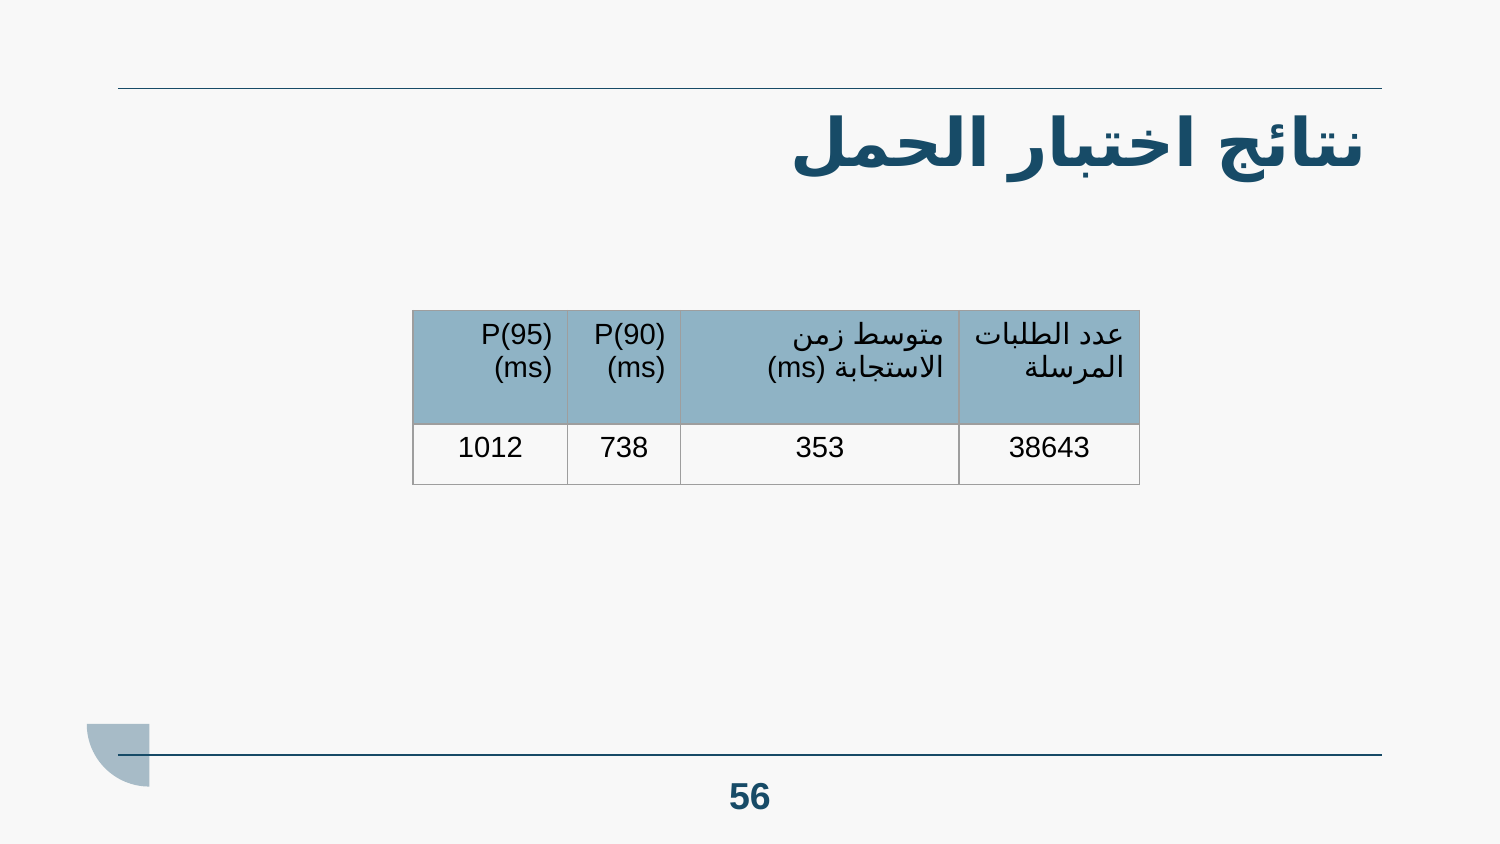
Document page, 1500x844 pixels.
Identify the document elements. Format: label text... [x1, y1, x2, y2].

table_header عدد الطلبات المرسلة [960, 311, 1139, 423]
table_header P(95) (ms) [414, 311, 567, 423]
table_cell 353 [681, 425, 958, 484]
title نتائج اختبار الحمل [118, 85, 1382, 170]
table_header P(90) (ms) [568, 311, 680, 423]
table_cell 1012 [414, 425, 567, 484]
table_cell 38643 [960, 425, 1139, 484]
table_header متوسط زمن الاستجابة (ms) [681, 311, 958, 423]
table_cell 738 [568, 425, 680, 484]
text_box 56 [698, 758, 801, 831]
